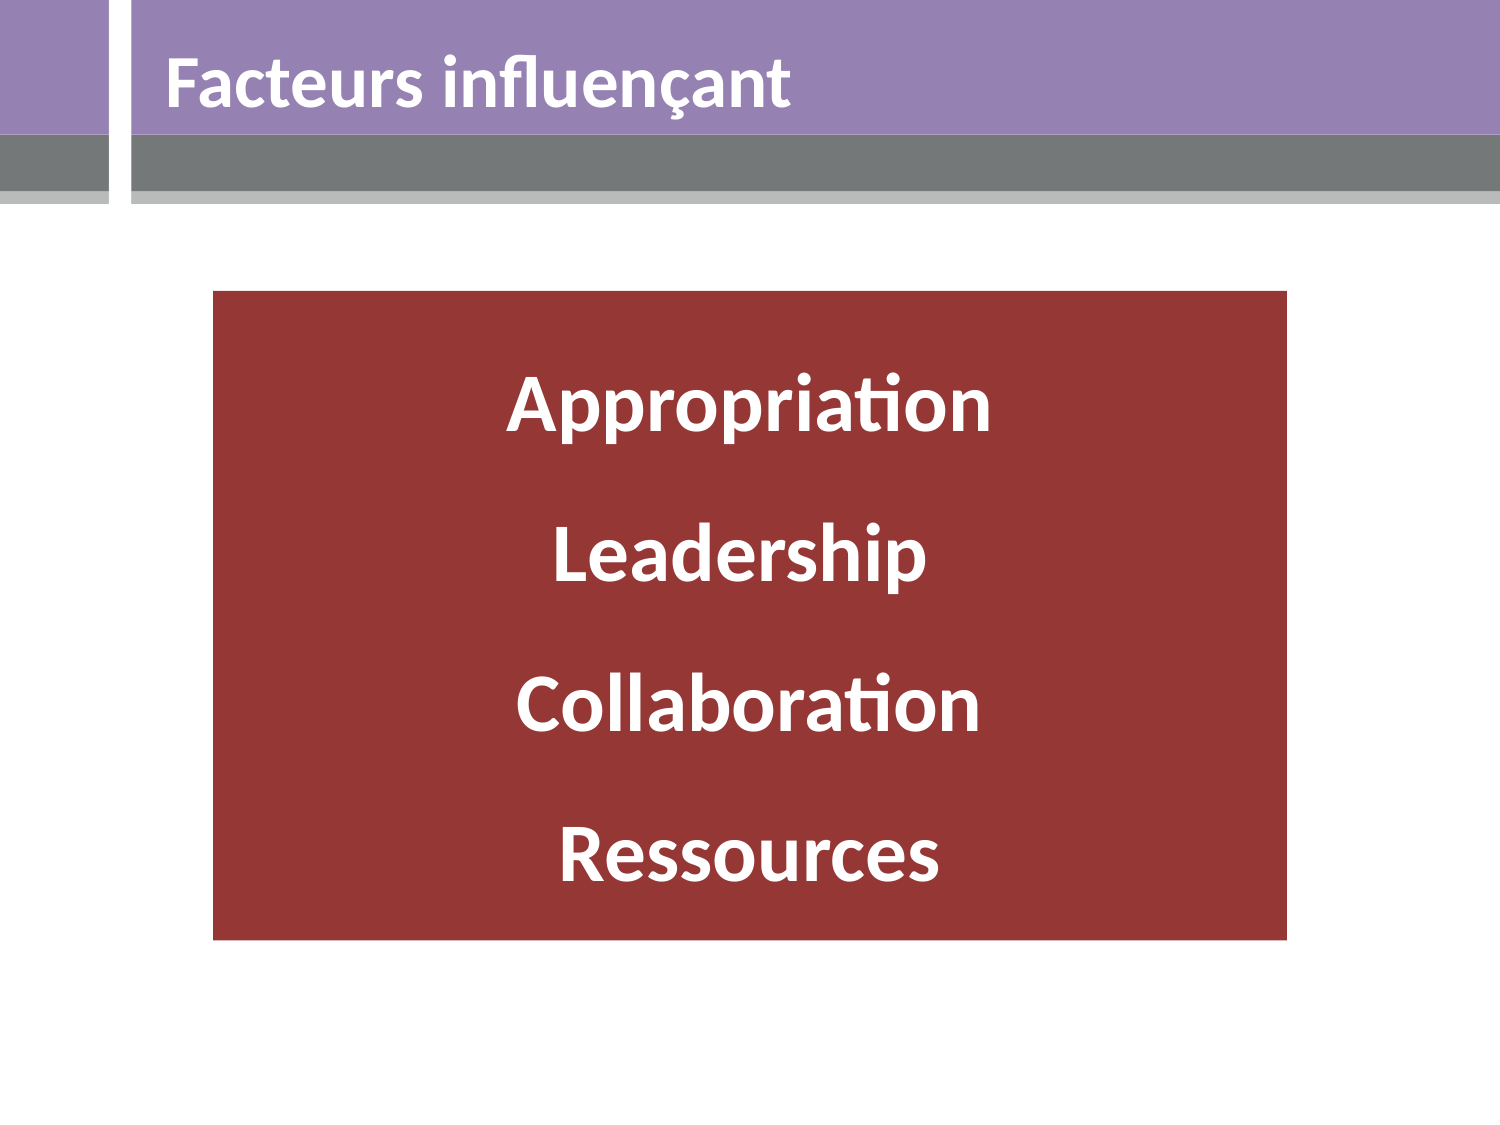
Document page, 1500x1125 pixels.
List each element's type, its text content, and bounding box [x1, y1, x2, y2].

picture [0, 0, 1500, 204]
text_box Appropriation Leadership Collaboration Ressources [211, 289, 1289, 942]
